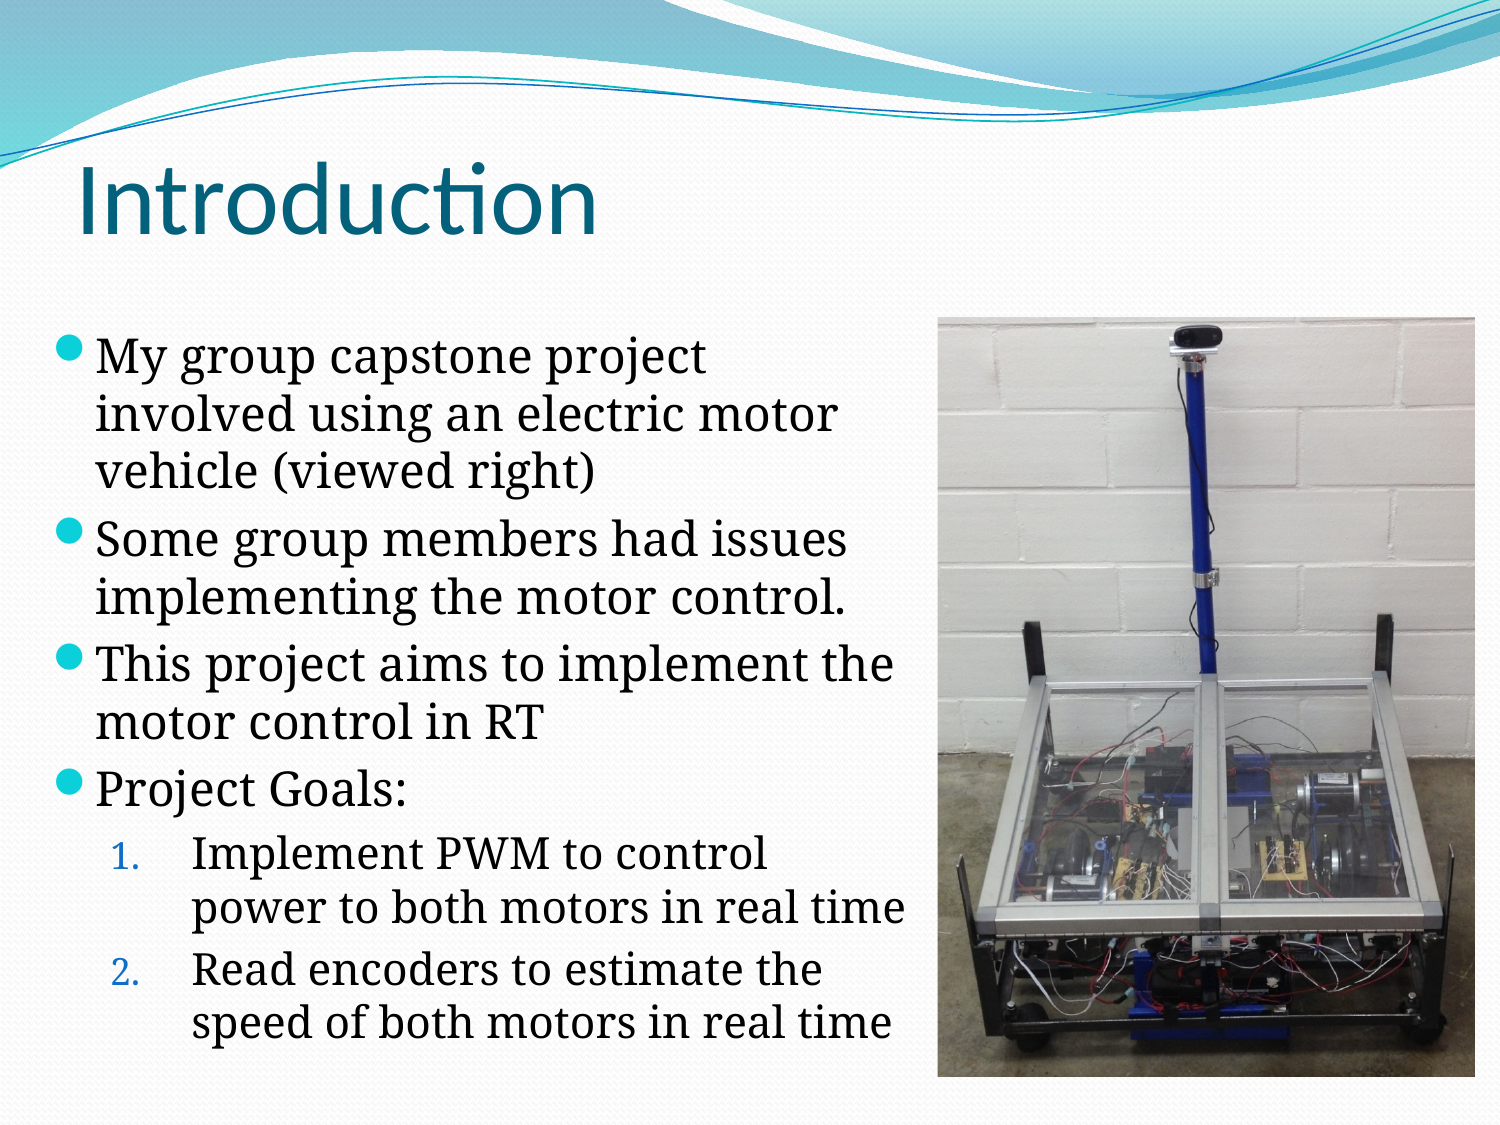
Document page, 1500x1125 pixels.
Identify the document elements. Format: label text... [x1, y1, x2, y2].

title Introduction [75, 115, 1425, 263]
list My group capstone project involved using an electric motor vehicle (viewed right) Some group members had issues implementing the motor control. This project aims to implement the motor control in RT Project Goals: Implement PWM to control power to both motors in real time Read encoders to estimate the speed of both motors in real time [37, 317, 925, 1075]
picture [937, 317, 1476, 1077]
